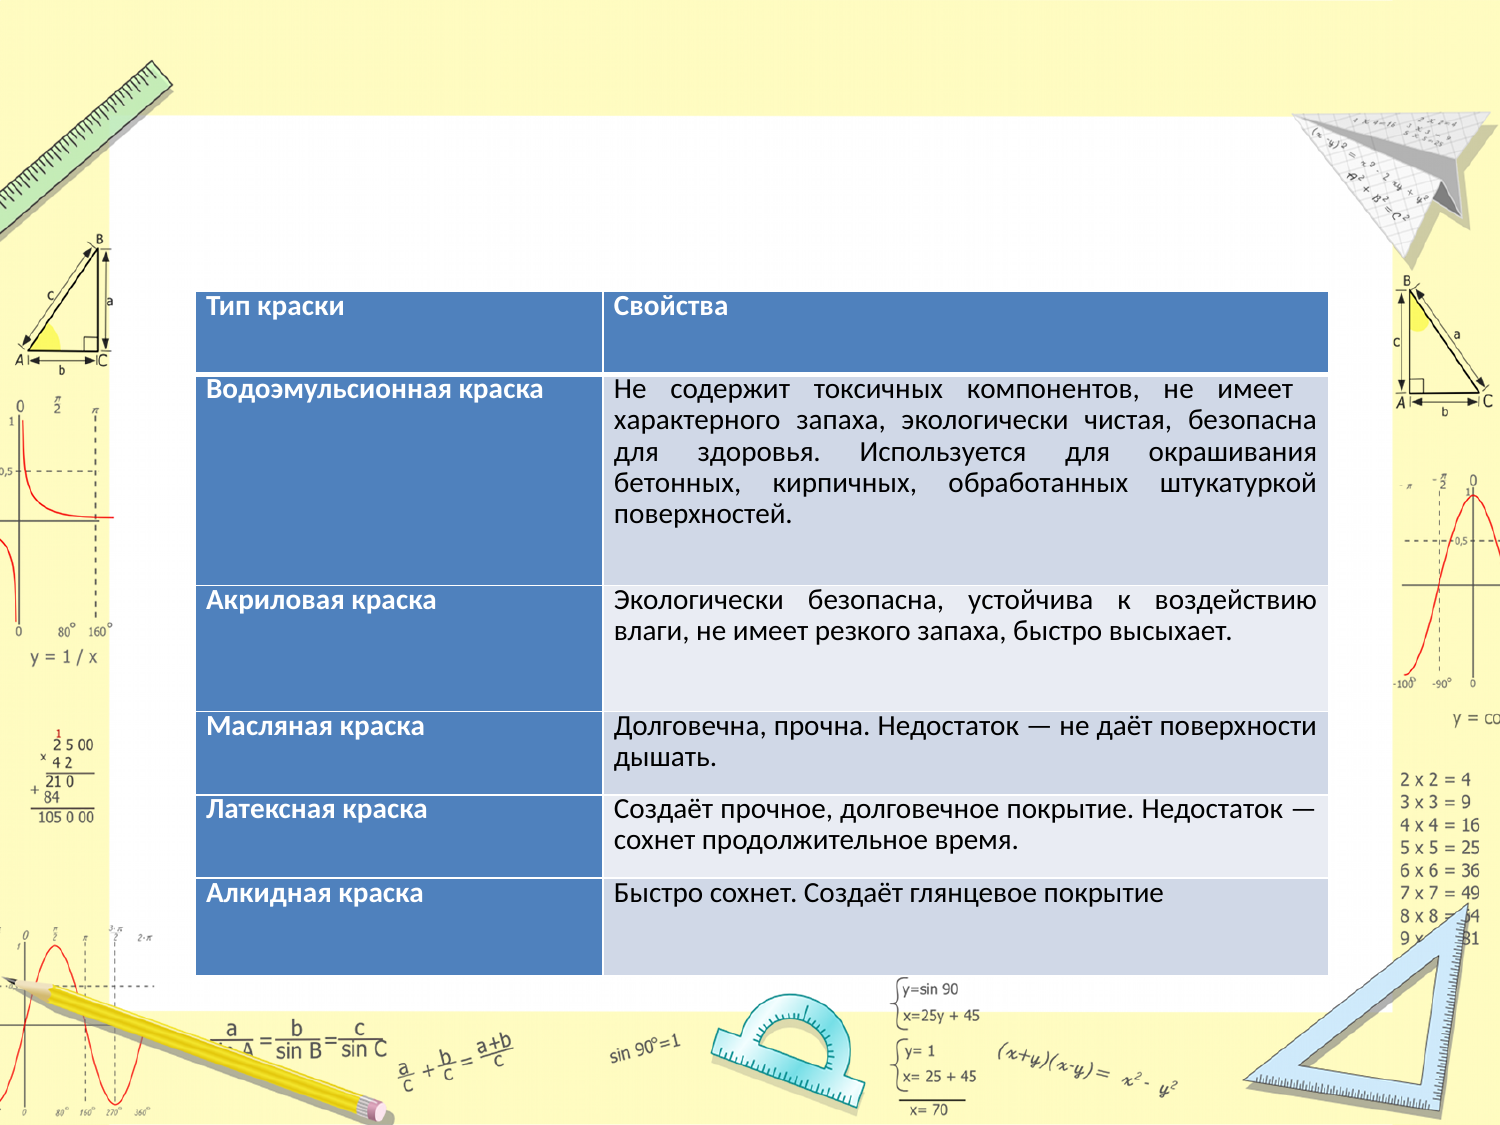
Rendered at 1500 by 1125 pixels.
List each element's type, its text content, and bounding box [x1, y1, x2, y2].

table_cell Акриловая краска [196, 586, 602, 711]
table_cell Латексная краска [196, 796, 602, 877]
table_cell Не содержит токсичных компонентов, не имеет характерного запаха, экологически чистая, безопасна для здоровья. Используется для окрашивания бетонных, кирпичных, обработанных штукатуркой поверхностей. [604, 377, 1328, 585]
table_cell Водоэмульсионная краска [196, 377, 602, 585]
table_cell Алкидная краска [196, 879, 602, 975]
text_box [263, 291, 1500, 367]
table_header Тип краски [196, 292, 602, 372]
table_cell Экологически безопасна, устойчива к воздействию влаги, не имеет резкого запаха, быстро высыхает. [604, 586, 1328, 711]
picture [0, 0, 1500, 1125]
table_cell Создаёт прочное, долговечное покрытие. Недостаток — сохнет продолжительное время. [604, 796, 1328, 877]
table_header Свойства [604, 367, 1328, 372]
table_cell Долговечна, прочна. Недостаток — не даёт поверхности дышать. [604, 712, 1328, 794]
table_cell Быстро сохнет. Создаёт глянцевое покрытие [604, 879, 1328, 975]
table_cell Масляная краска [196, 712, 602, 794]
